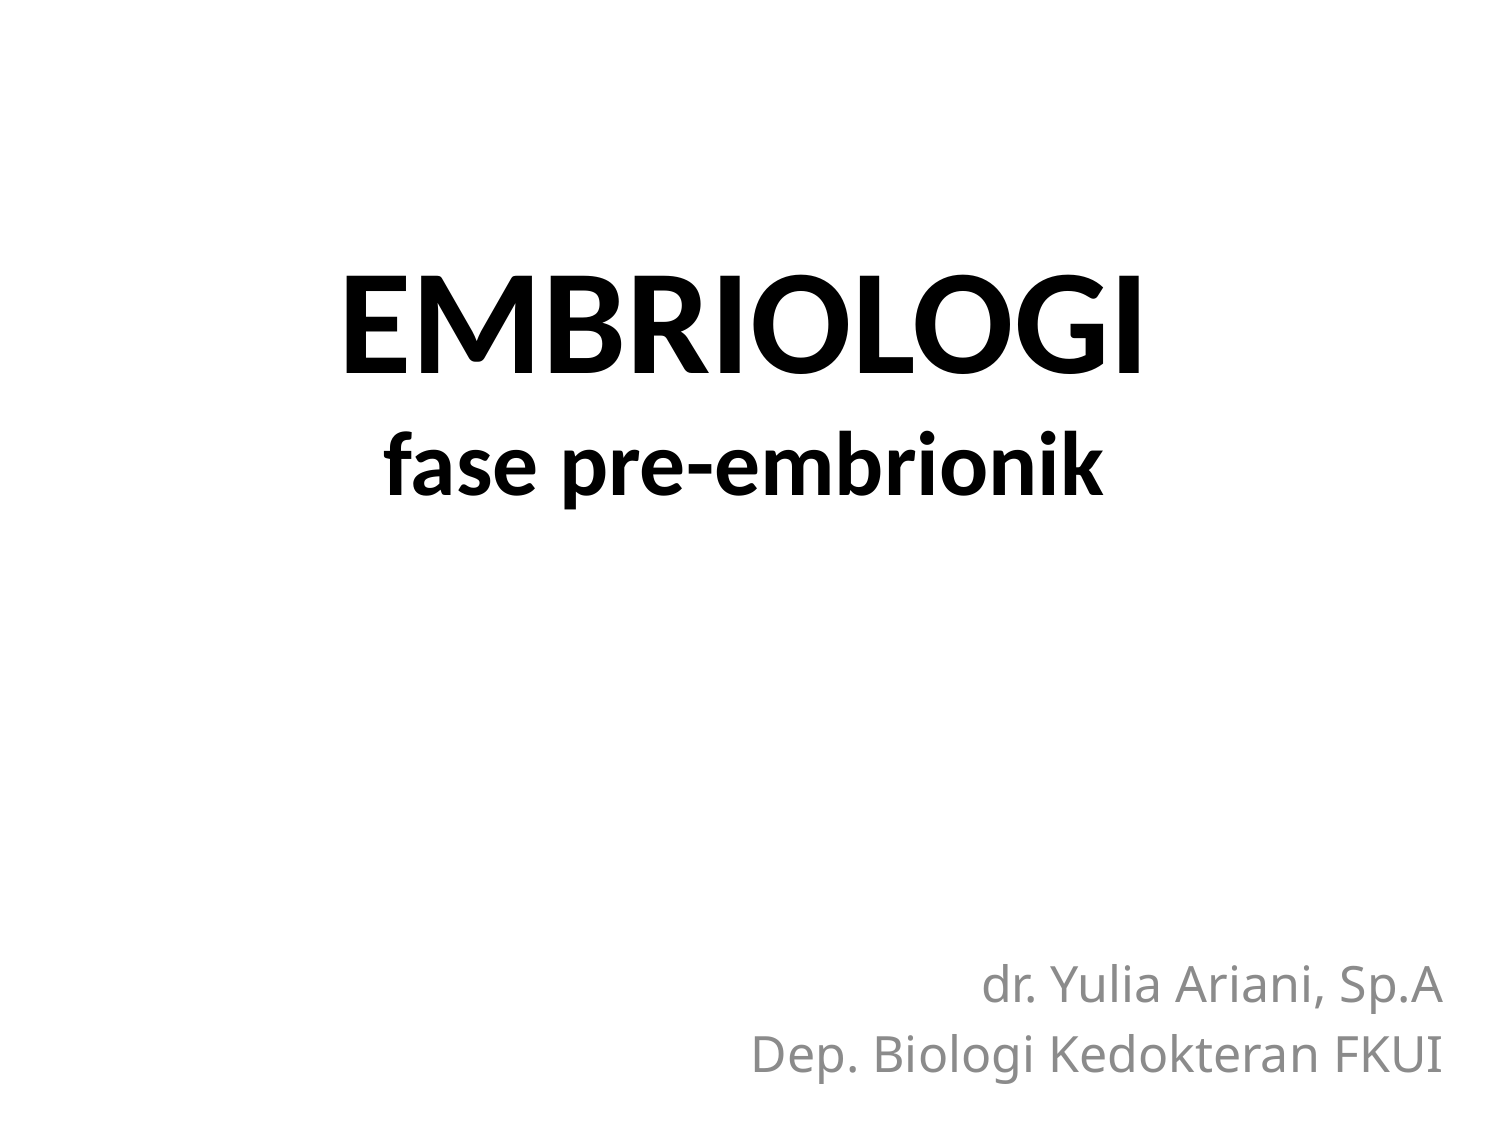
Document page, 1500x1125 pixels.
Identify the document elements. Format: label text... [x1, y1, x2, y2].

subtitle dr. Yulia Ariani, Sp.A Dep. Biologi Kedokteran FKUI [562, 944, 1459, 1125]
title EMBRIOLOGI fase pre-embrionik [41, 187, 1447, 550]
